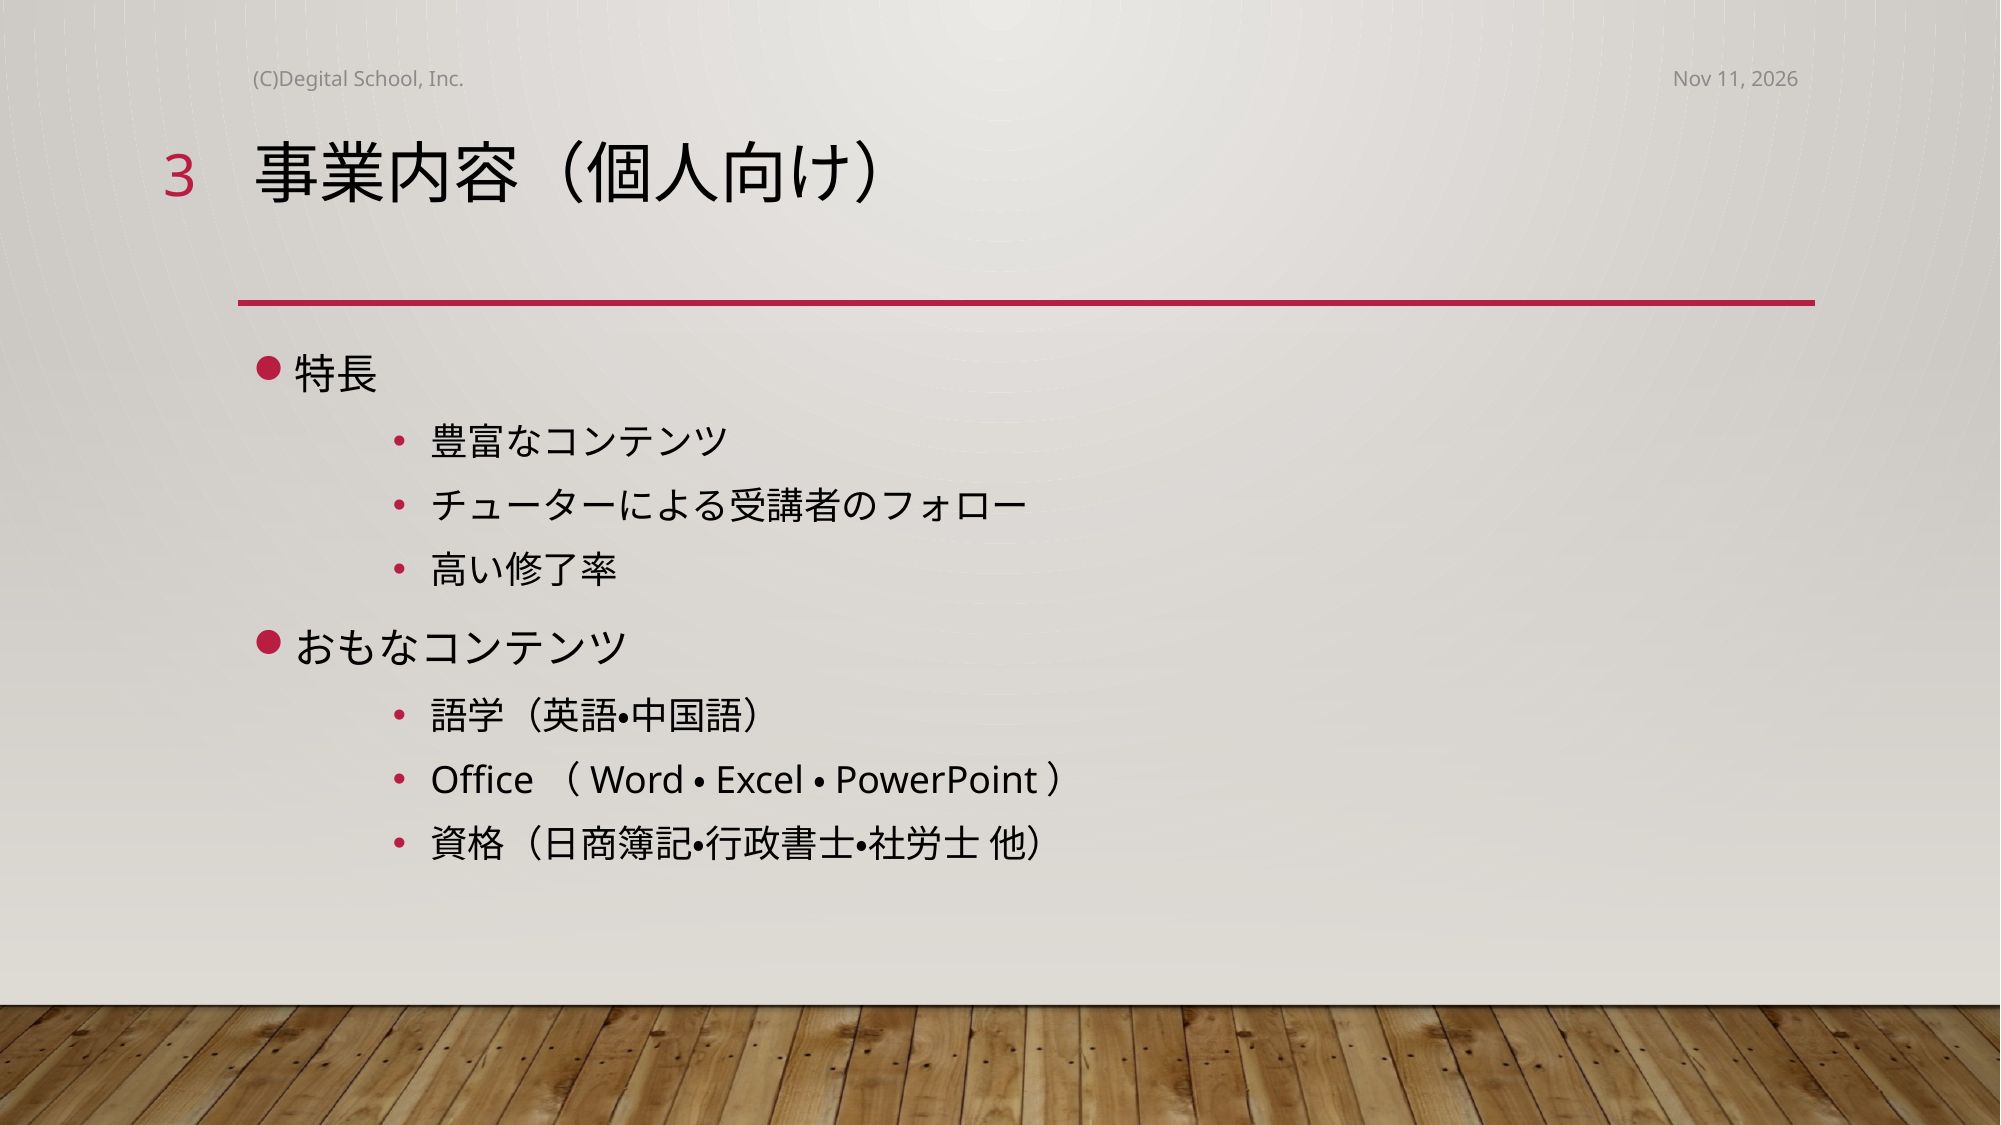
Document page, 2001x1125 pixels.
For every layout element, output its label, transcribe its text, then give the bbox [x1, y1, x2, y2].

footer (C)Degital School, Inc. [238, 54, 1213, 105]
title 事業内容（個人向け） [238, 131, 1814, 305]
slide_number 3 [78, 131, 212, 214]
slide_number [1239, 54, 1814, 105]
list 特長 豊富なコンテンツ チューターによる受講者のフォロー 高い修了率 おもなコンテンツ 語学（英語・中国語） Office（Word・Excel・PowerPoint） 資格（日商簿記・行政書士・社労士 他） [238, 330, 1814, 897]
picture [0, 1005, 2000, 1125]
